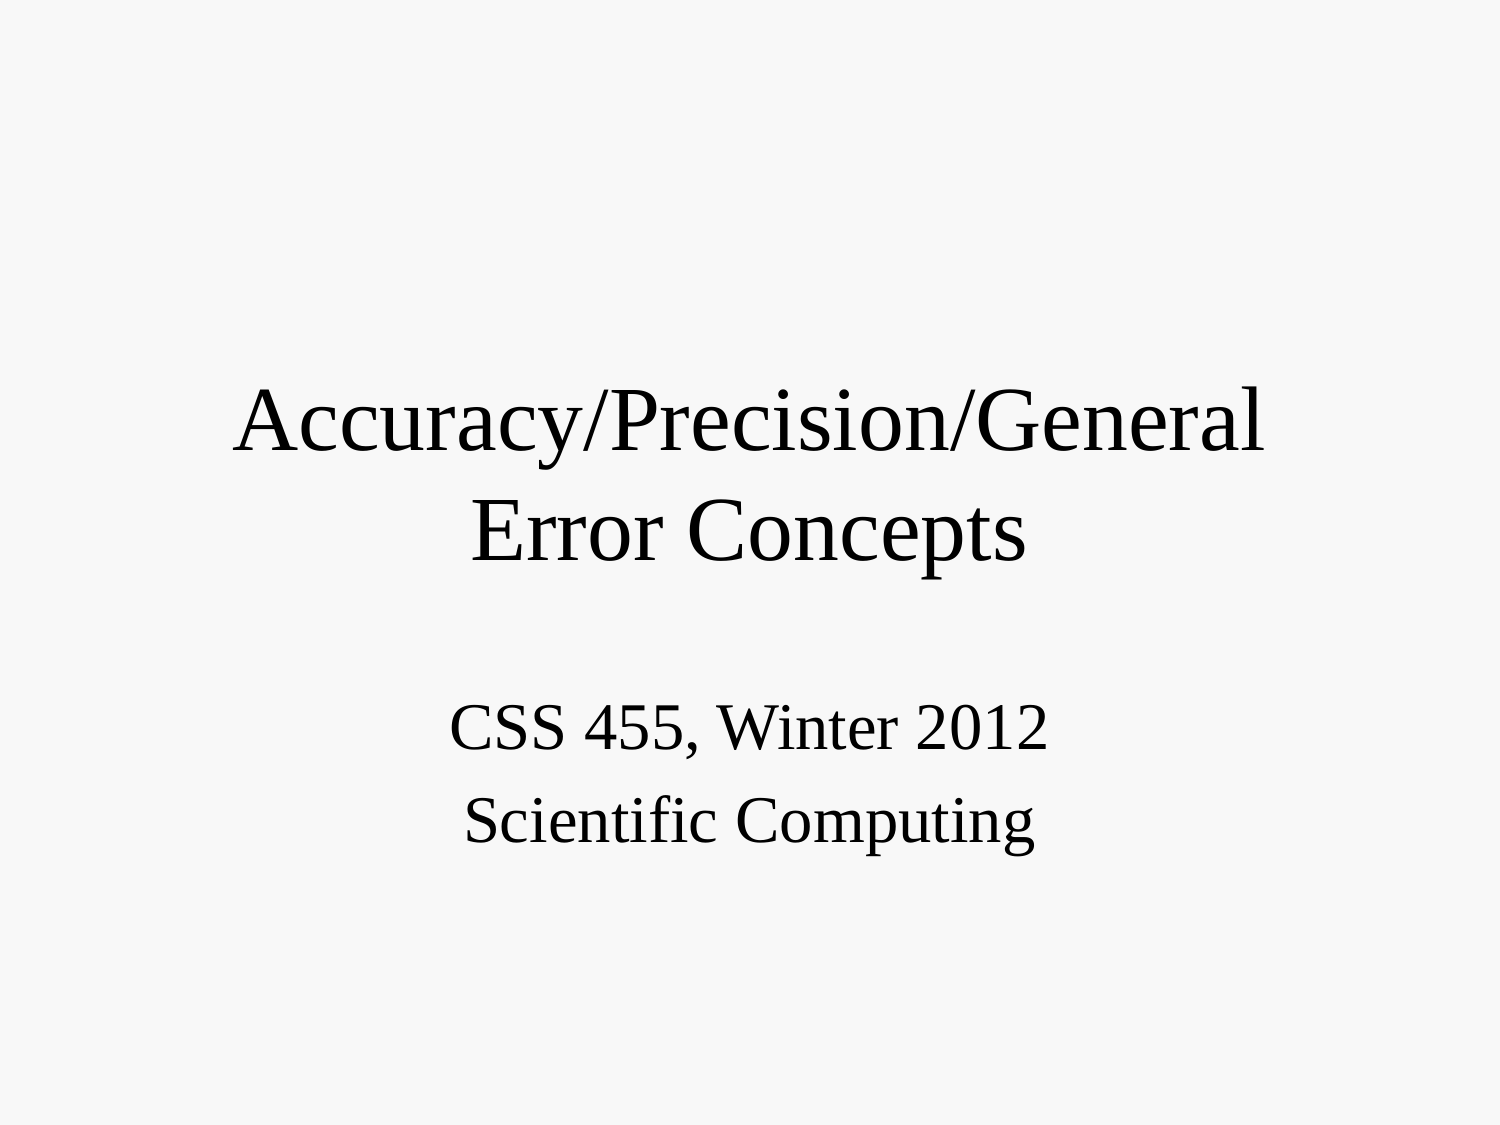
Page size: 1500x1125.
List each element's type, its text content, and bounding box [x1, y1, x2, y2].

title Accuracy/Precision/General Error Concepts [112, 374, 1388, 563]
subtitle CSS 455, Winter 2012 Scientific Computing [224, 674, 1276, 963]
